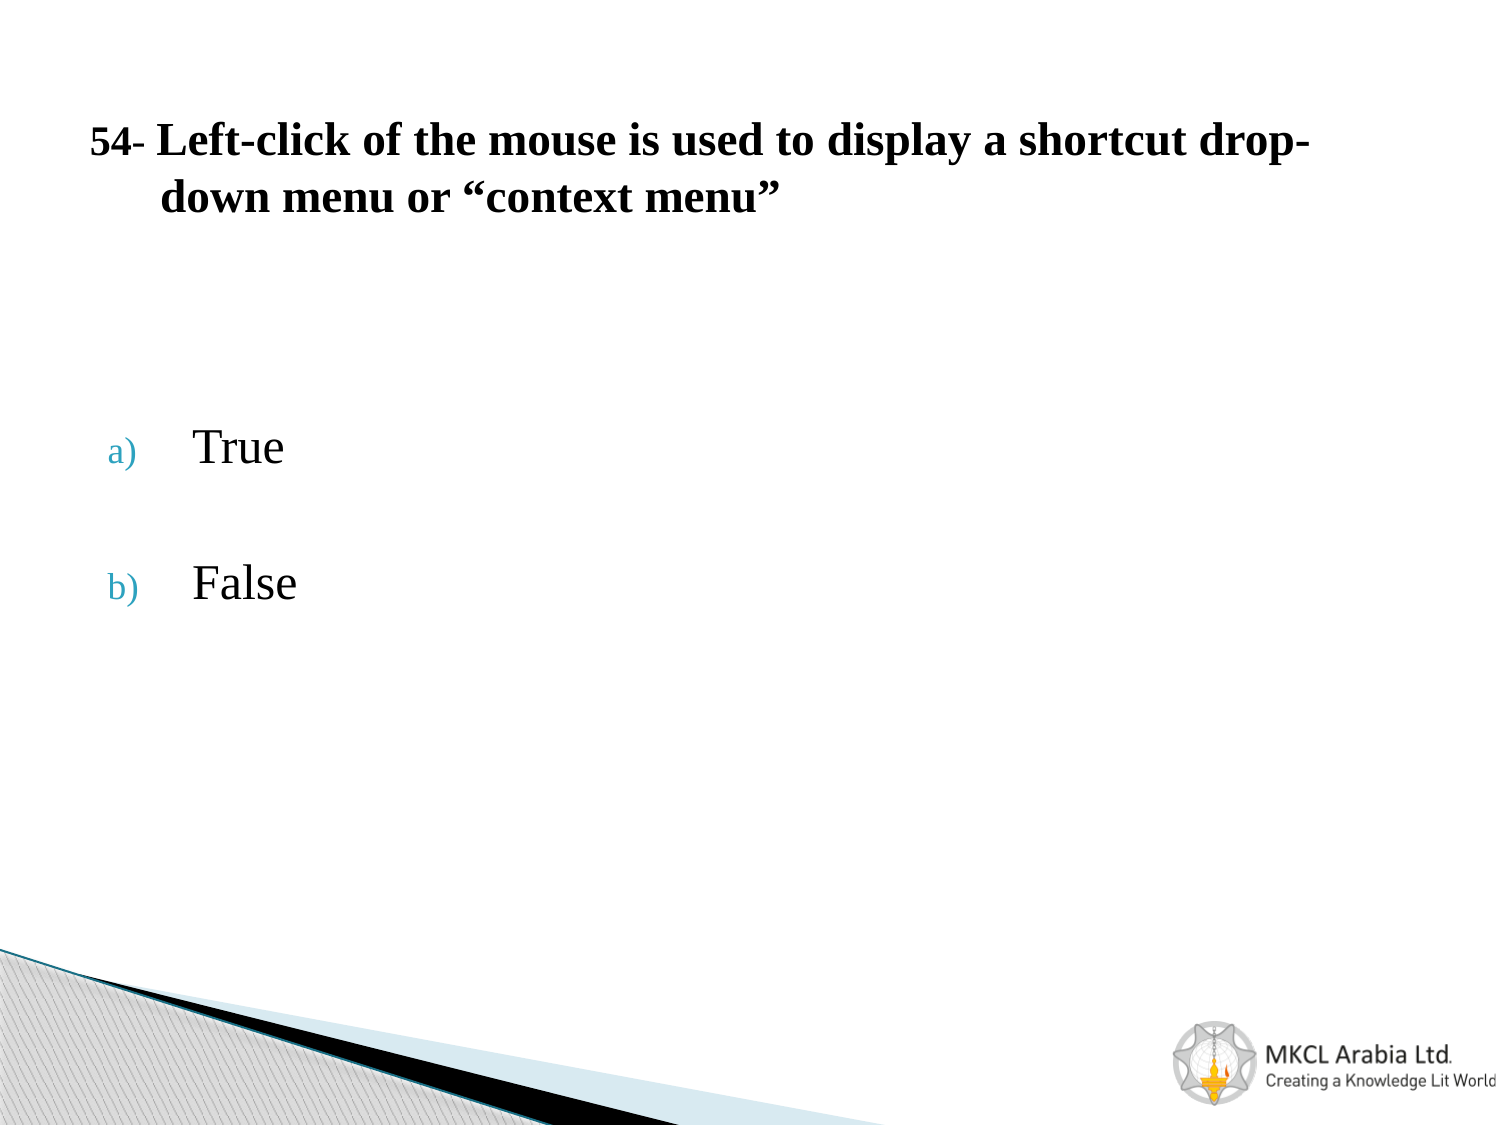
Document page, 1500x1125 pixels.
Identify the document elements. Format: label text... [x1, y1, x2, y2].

picture [1172, 1021, 1496, 1106]
title 54- Left-click of the mouse is used to display a shortcut drop- down menu or “context menu” [75, 99, 1425, 288]
list True False [75, 337, 1425, 1080]
